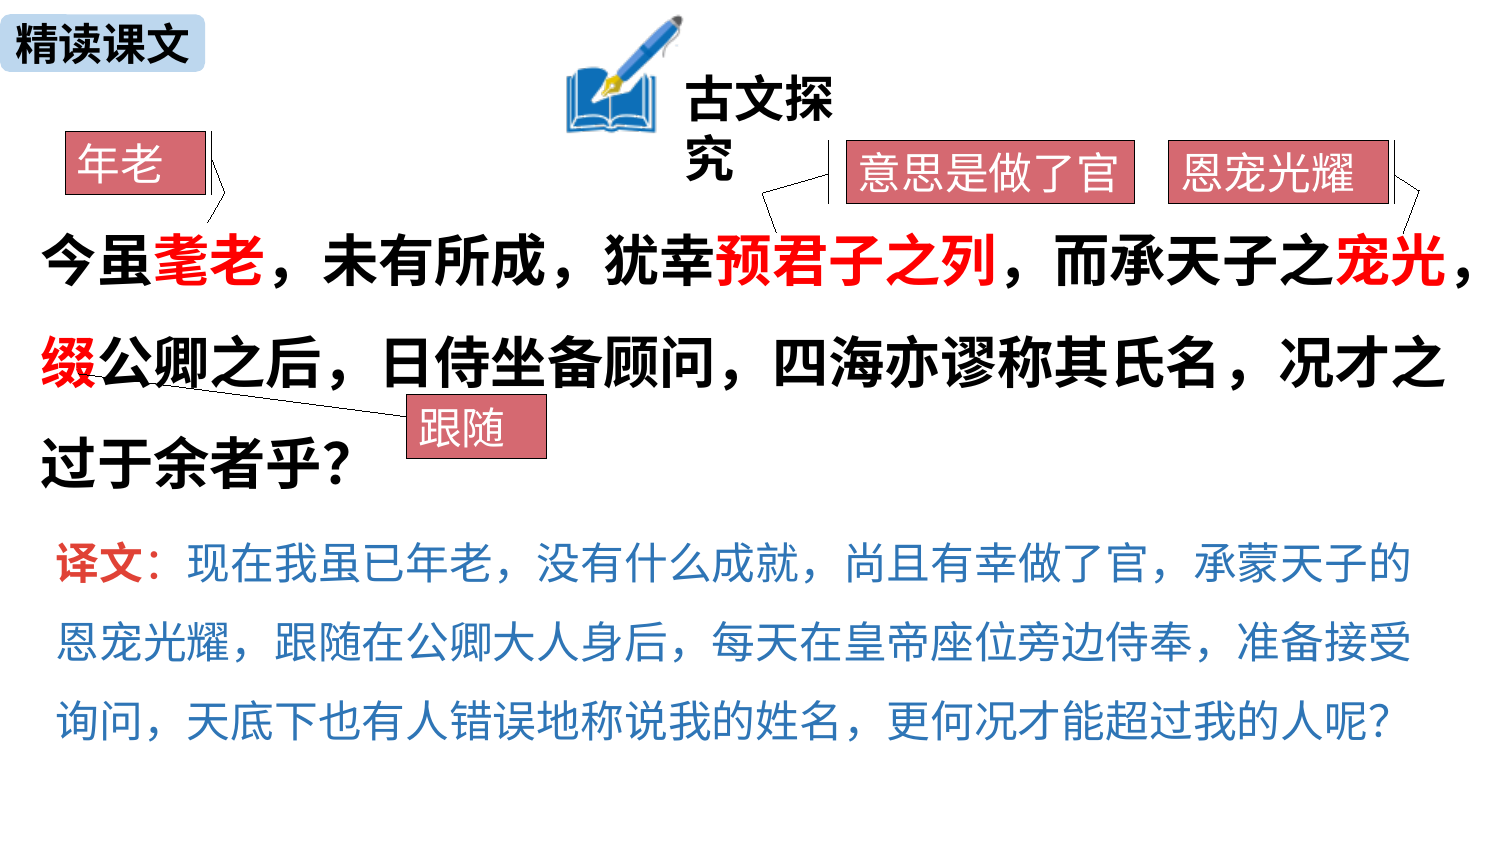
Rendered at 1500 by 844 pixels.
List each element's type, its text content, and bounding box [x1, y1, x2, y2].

text_box 今虽耄老，未有所成，犹幸预君子之列，而承天子之宠光，缀公卿之后，日侍坐备顾问，四海亦谬称其氏名，况才之过于余者乎？ [29, 186, 1472, 502]
text_box 跟随 [78, 373, 547, 459]
text_box 精读课文 [0, 13, 207, 73]
text_box 意思是做了官 [846, 140, 1135, 204]
text_box 恩宠光耀 [1168, 140, 1389, 204]
picture [556, 12, 689, 141]
text_box 译文：现在我虽已年老，没有什么成就，尚且有幸做了官，承蒙天子的恩宠光耀，跟随在公卿大人身后，每天在皇帝座位旁边侍奉，准备接受询问，天底下也有人错误地称说我的姓名，更何况才能超过我的人呢？ [44, 504, 1435, 752]
text_box 年老 [65, 131, 206, 195]
text_box 古文探究 [689, 57, 900, 137]
